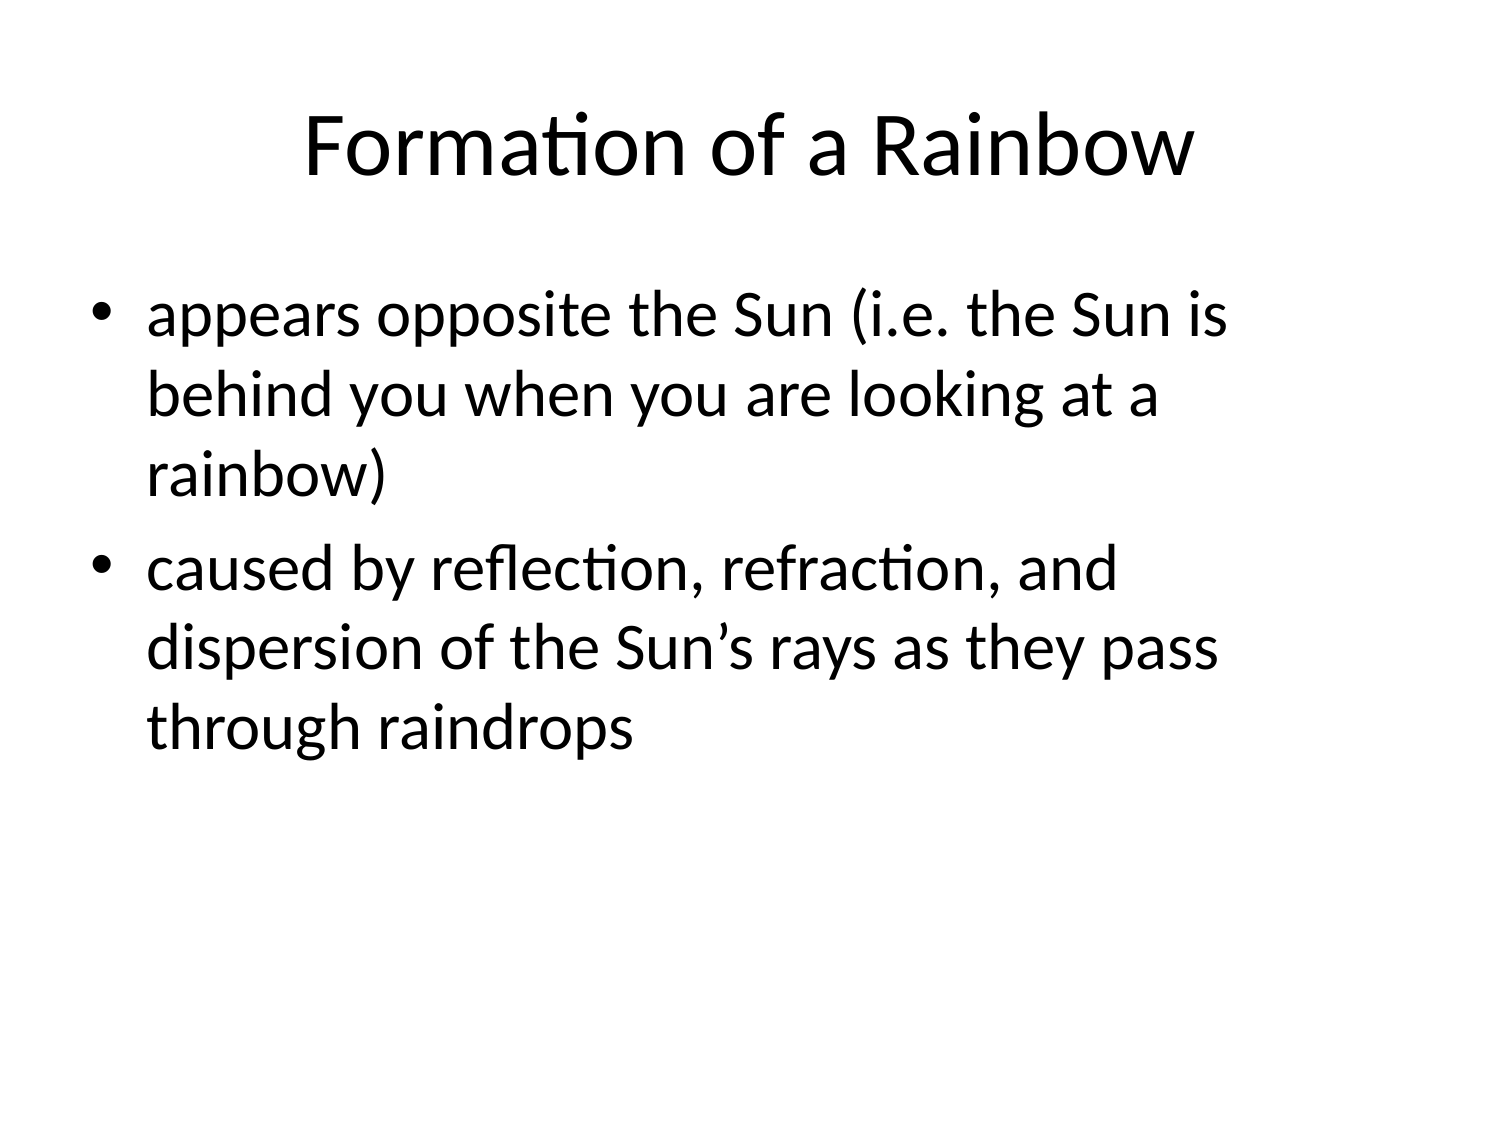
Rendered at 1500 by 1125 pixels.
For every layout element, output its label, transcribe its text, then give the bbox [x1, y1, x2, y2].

list appears opposite the Sun (i.e. the Sun is behind you when you are looking at a rainbow) caused by reflection, refraction, and dispersion of the Sun’s rays as they pass through raindrops [75, 262, 1425, 1005]
title Formation of a Rainbow [75, 45, 1425, 233]
